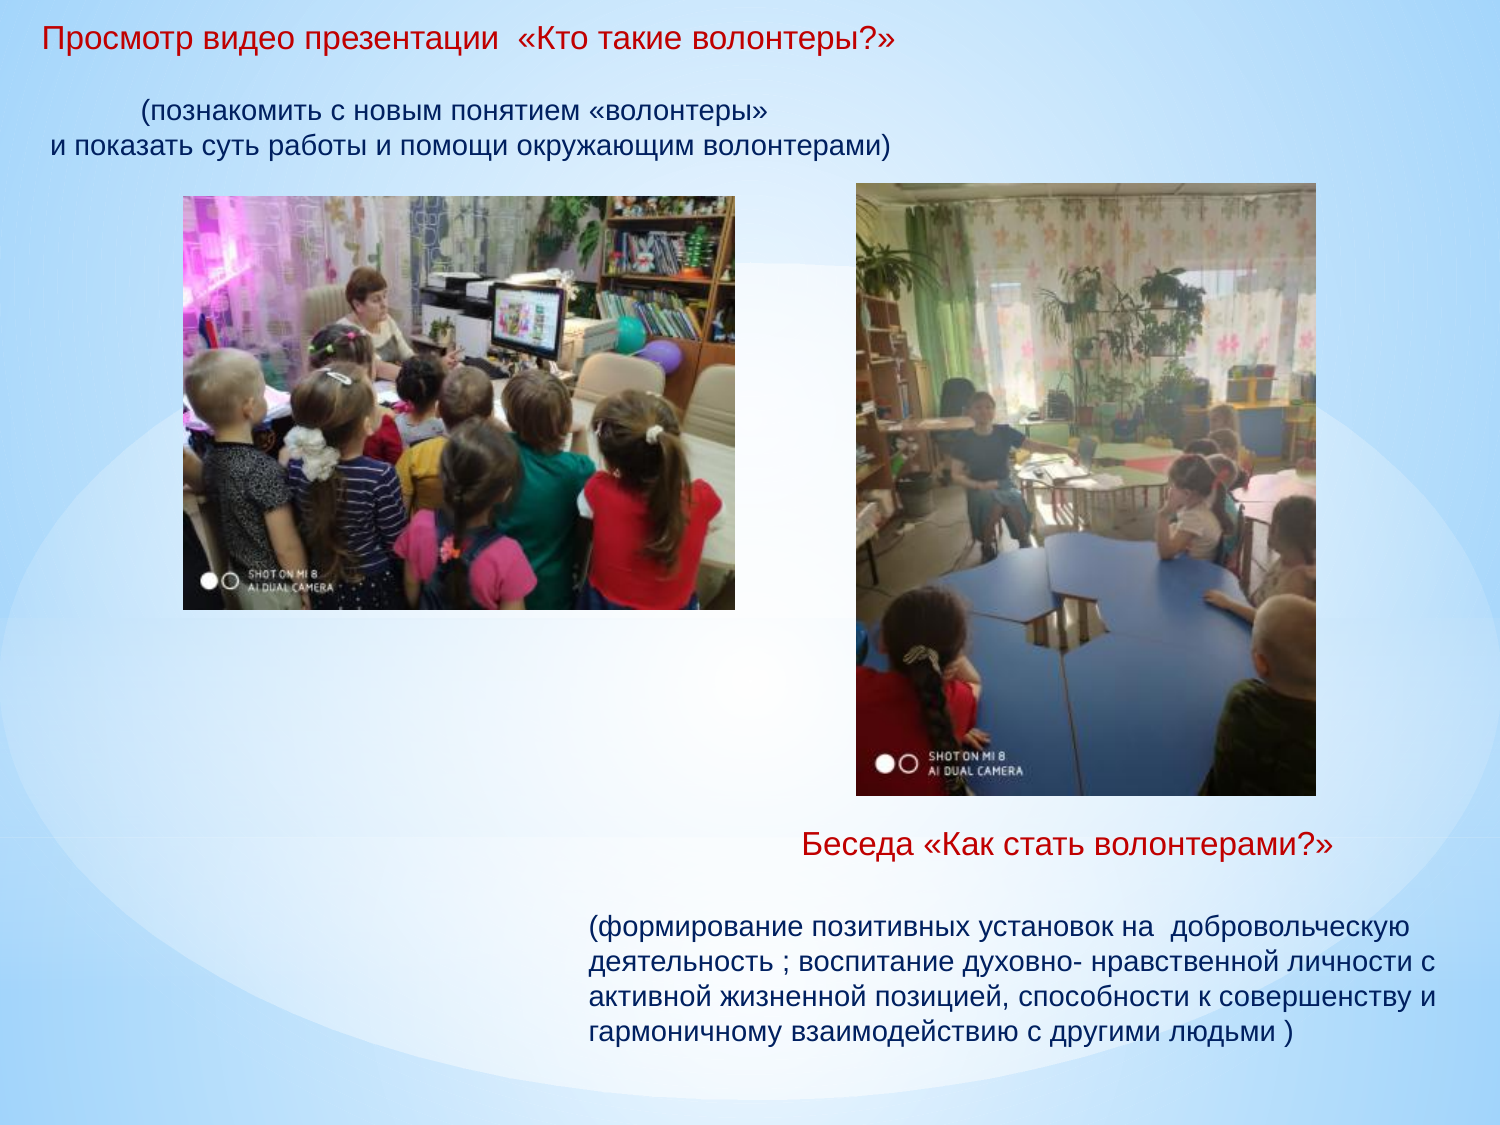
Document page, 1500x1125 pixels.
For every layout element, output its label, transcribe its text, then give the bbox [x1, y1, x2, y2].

picture [856, 182, 1317, 796]
text_box Беседа «Как стать волонтерами?» (формирование позитивных установок на добровольческую деятельность ; воспитание духовно- нравственной личности с активной жизненной позицией, способности к совершенству и гармоничному взаимодействию с другими людьми ) [573, 775, 1484, 1055]
picture [182, 196, 735, 610]
text_box Просмотр видео презентации «Кто такие волонтеры?» (познакомить с новым понятием «волонтеры» и показать суть работы и помощи окружающим волонтерами) [26, 9, 934, 169]
